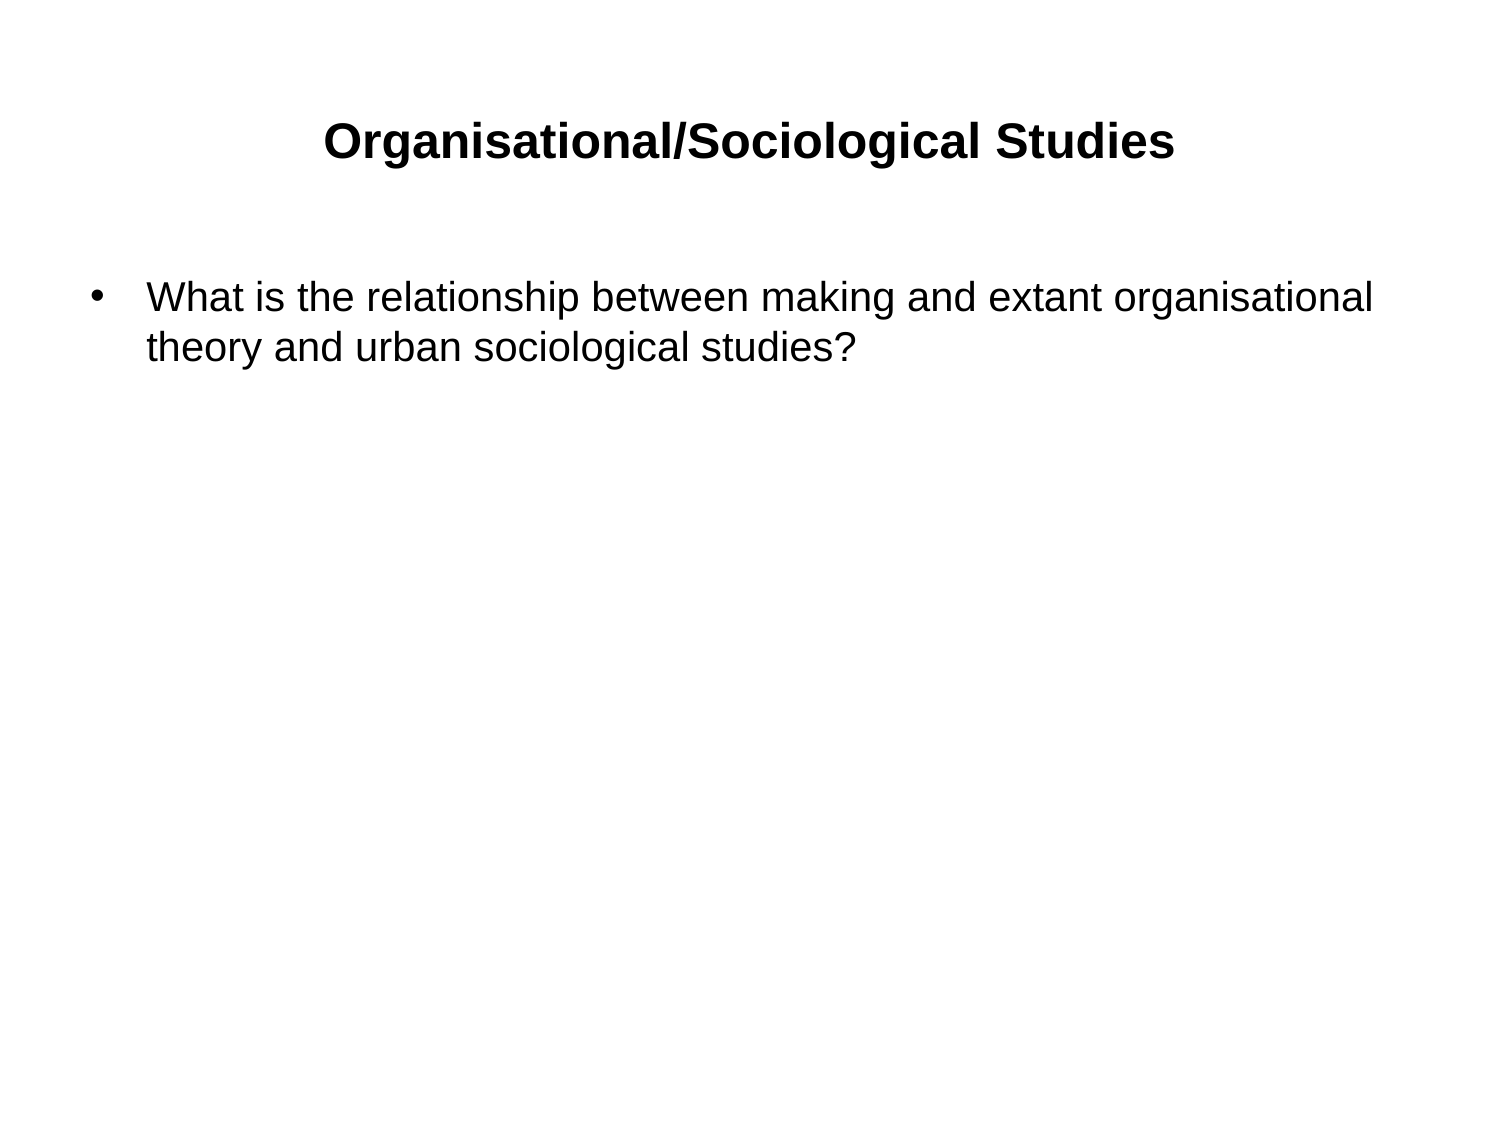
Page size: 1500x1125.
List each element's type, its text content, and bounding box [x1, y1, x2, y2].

list What is the relationship between making and extant organisational theory and urban sociological studies? [75, 262, 1425, 1005]
title Organisational/Sociological Studies [75, 45, 1425, 233]
